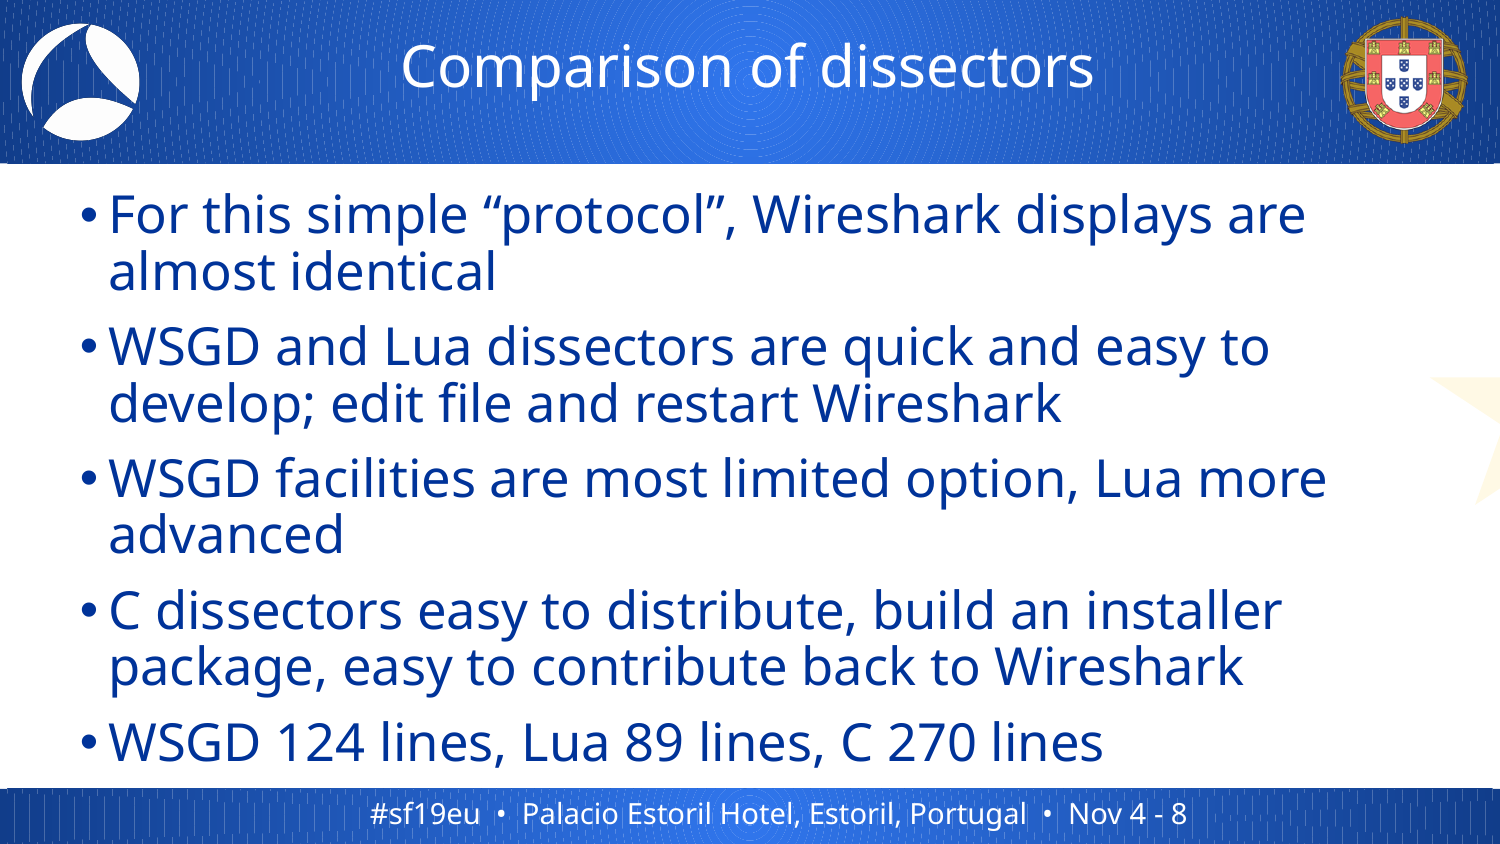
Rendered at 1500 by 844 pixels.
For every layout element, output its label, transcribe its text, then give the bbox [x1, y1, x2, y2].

list Comparison of dissectors [147, 0, 1341, 139]
picture [21, 23, 140, 141]
list For this simple “protocol”, Wireshark displays are almost identical WSGD and Lua dissectors are quick and easy to develop; edit file and restart Wireshark WSGD facilities are most limited option, Lua more advanced C dissectors easy to distribute, build an installer package, easy to contribute back to Wireshark WSGD 124 lines, Lua 89 lines, C 270 lines [64, 173, 1436, 788]
picture [1327, 16, 1481, 144]
